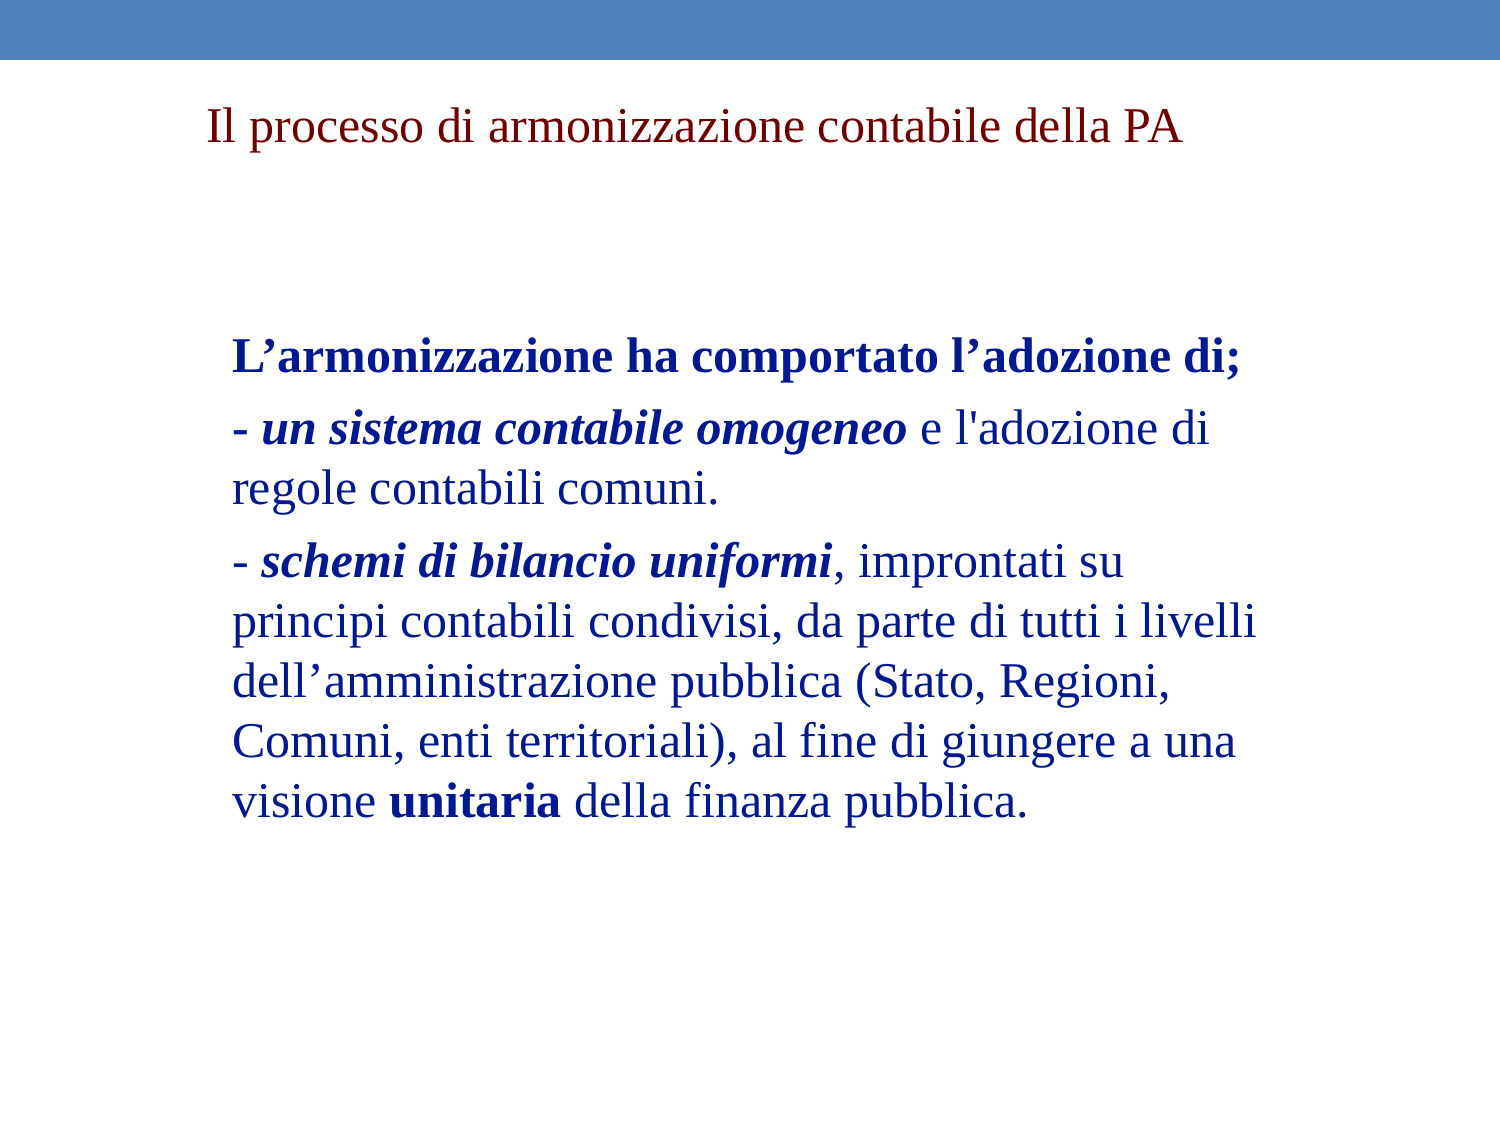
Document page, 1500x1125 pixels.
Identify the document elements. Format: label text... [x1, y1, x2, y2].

list L’armonizzazione ha comportato l’adozione di; - un sistema contabile omogeneo e l'adozione di regole contabili comuni. - schemi di bilancio uniformi, improntati su principi contabili condivisi, da parte di tutti i livelli dell’amministrazione pubblica (Stato, Regioni, Comuni, enti territoriali), al fine di giungere a una visione unitaria della finanza pubblica. [217, 314, 1283, 929]
text_box Il processo di armonizzazione contabile della PA [191, 84, 1403, 160]
